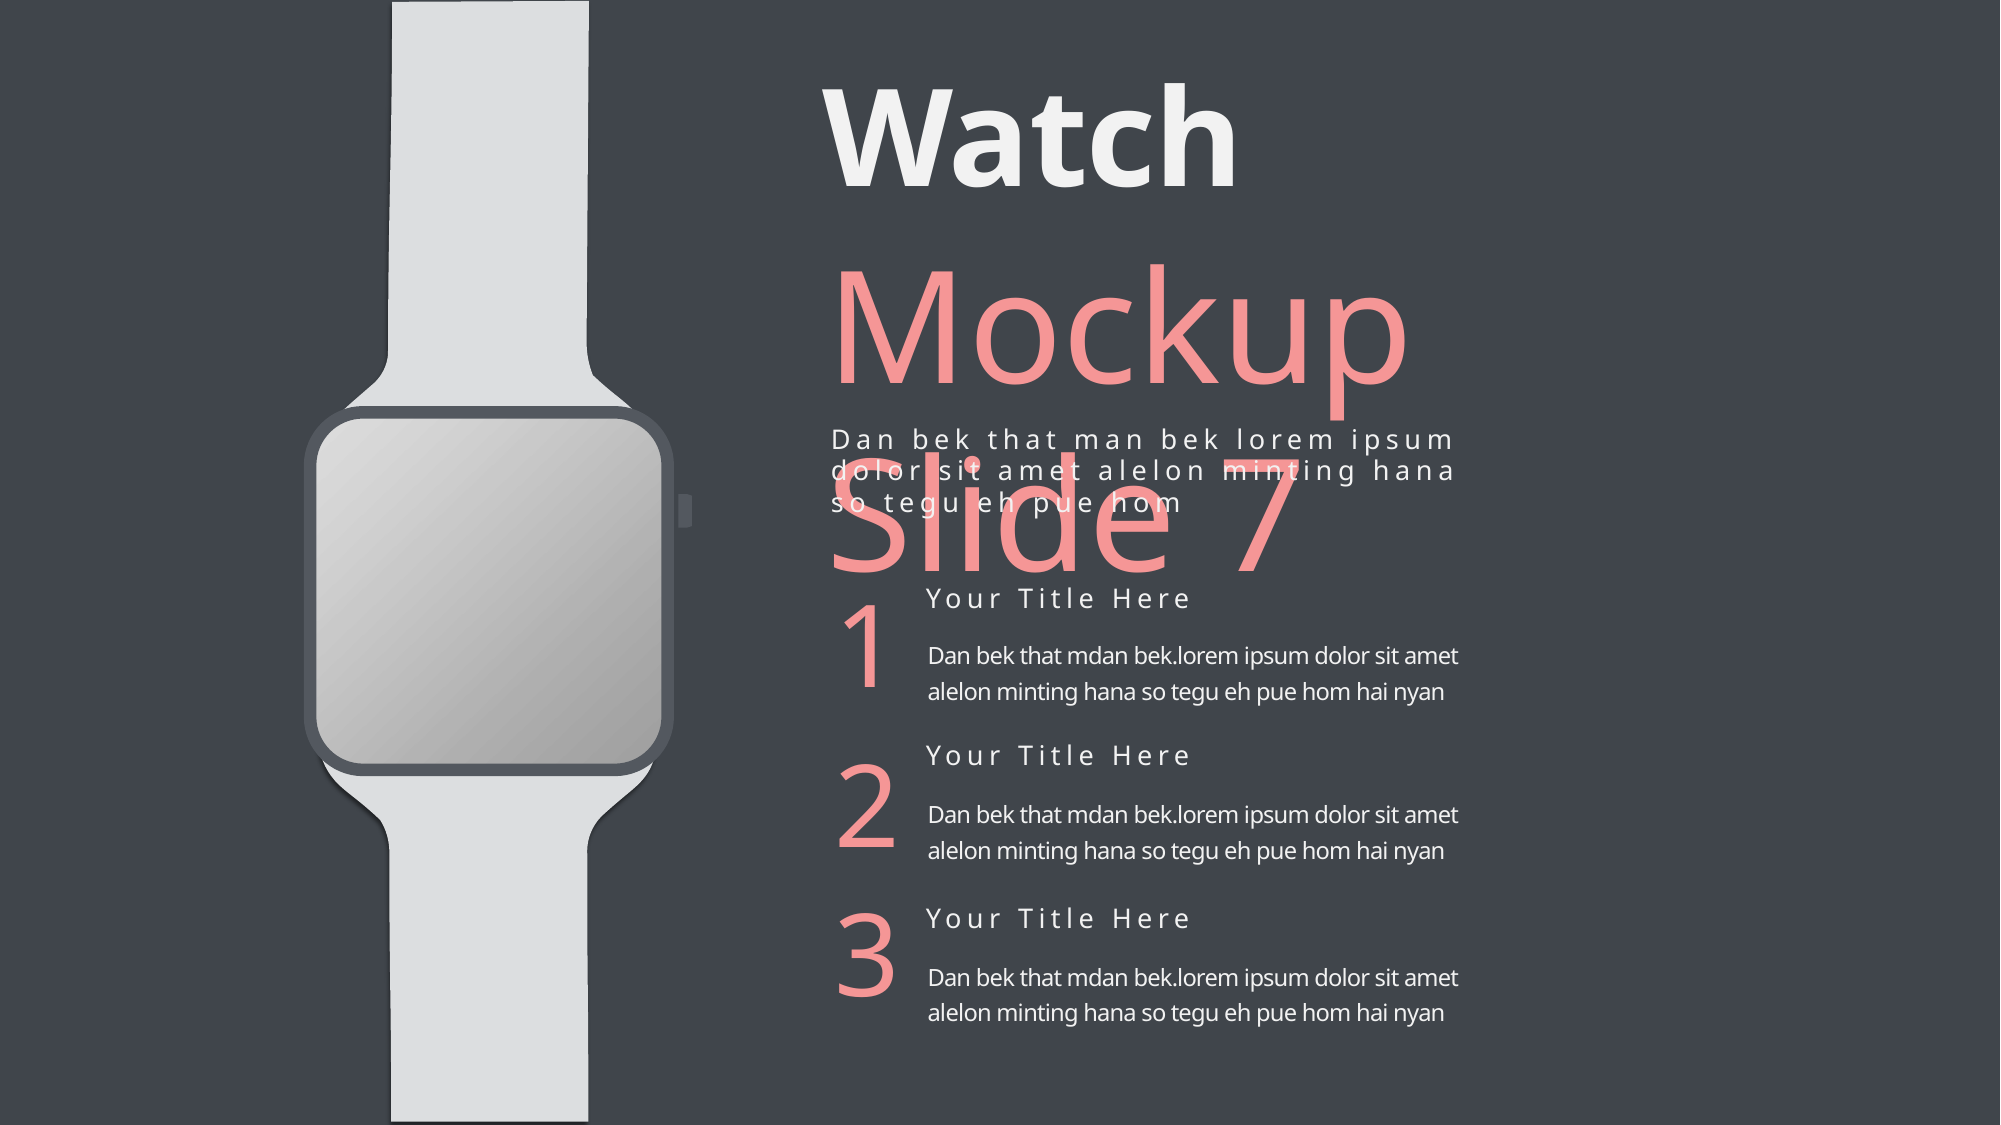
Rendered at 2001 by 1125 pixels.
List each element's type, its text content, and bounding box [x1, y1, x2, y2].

text_box Dan bek that mdan bek.lorem ipsum dolor sit amet alelon minting hana so tegu eh pue hom hai nyan [912, 785, 1490, 872]
text_box Your Title Here [921, 607, 1227, 619]
picture [310, 412, 668, 770]
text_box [310, 0, 692, 1122]
text_box Dan bek that mdan bek.lorem ipsum dolor sit amet alelon minting hana so tegu eh pue hom hai nyan [912, 626, 1490, 713]
text_box Watch [818, 47, 1403, 219]
text_box Your Title Here [921, 897, 1227, 939]
text_box Your Title Here [921, 734, 1227, 776]
text_box 3 [830, 878, 912, 1024]
text_box Dan bek that mdan bek.lorem ipsum dolor sit amet alelon minting hana so tegu eh pue hom hai nyan [912, 948, 1490, 1034]
text_box 2 [830, 728, 912, 875]
text_box Dan bek that man bek lorem ipsum dolor sit amet alelon minting hana so tegu eh pue hom [826, 419, 1488, 522]
text_box 1 [830, 607, 903, 715]
text_box Mockup Slide 7 [822, 223, 1708, 607]
